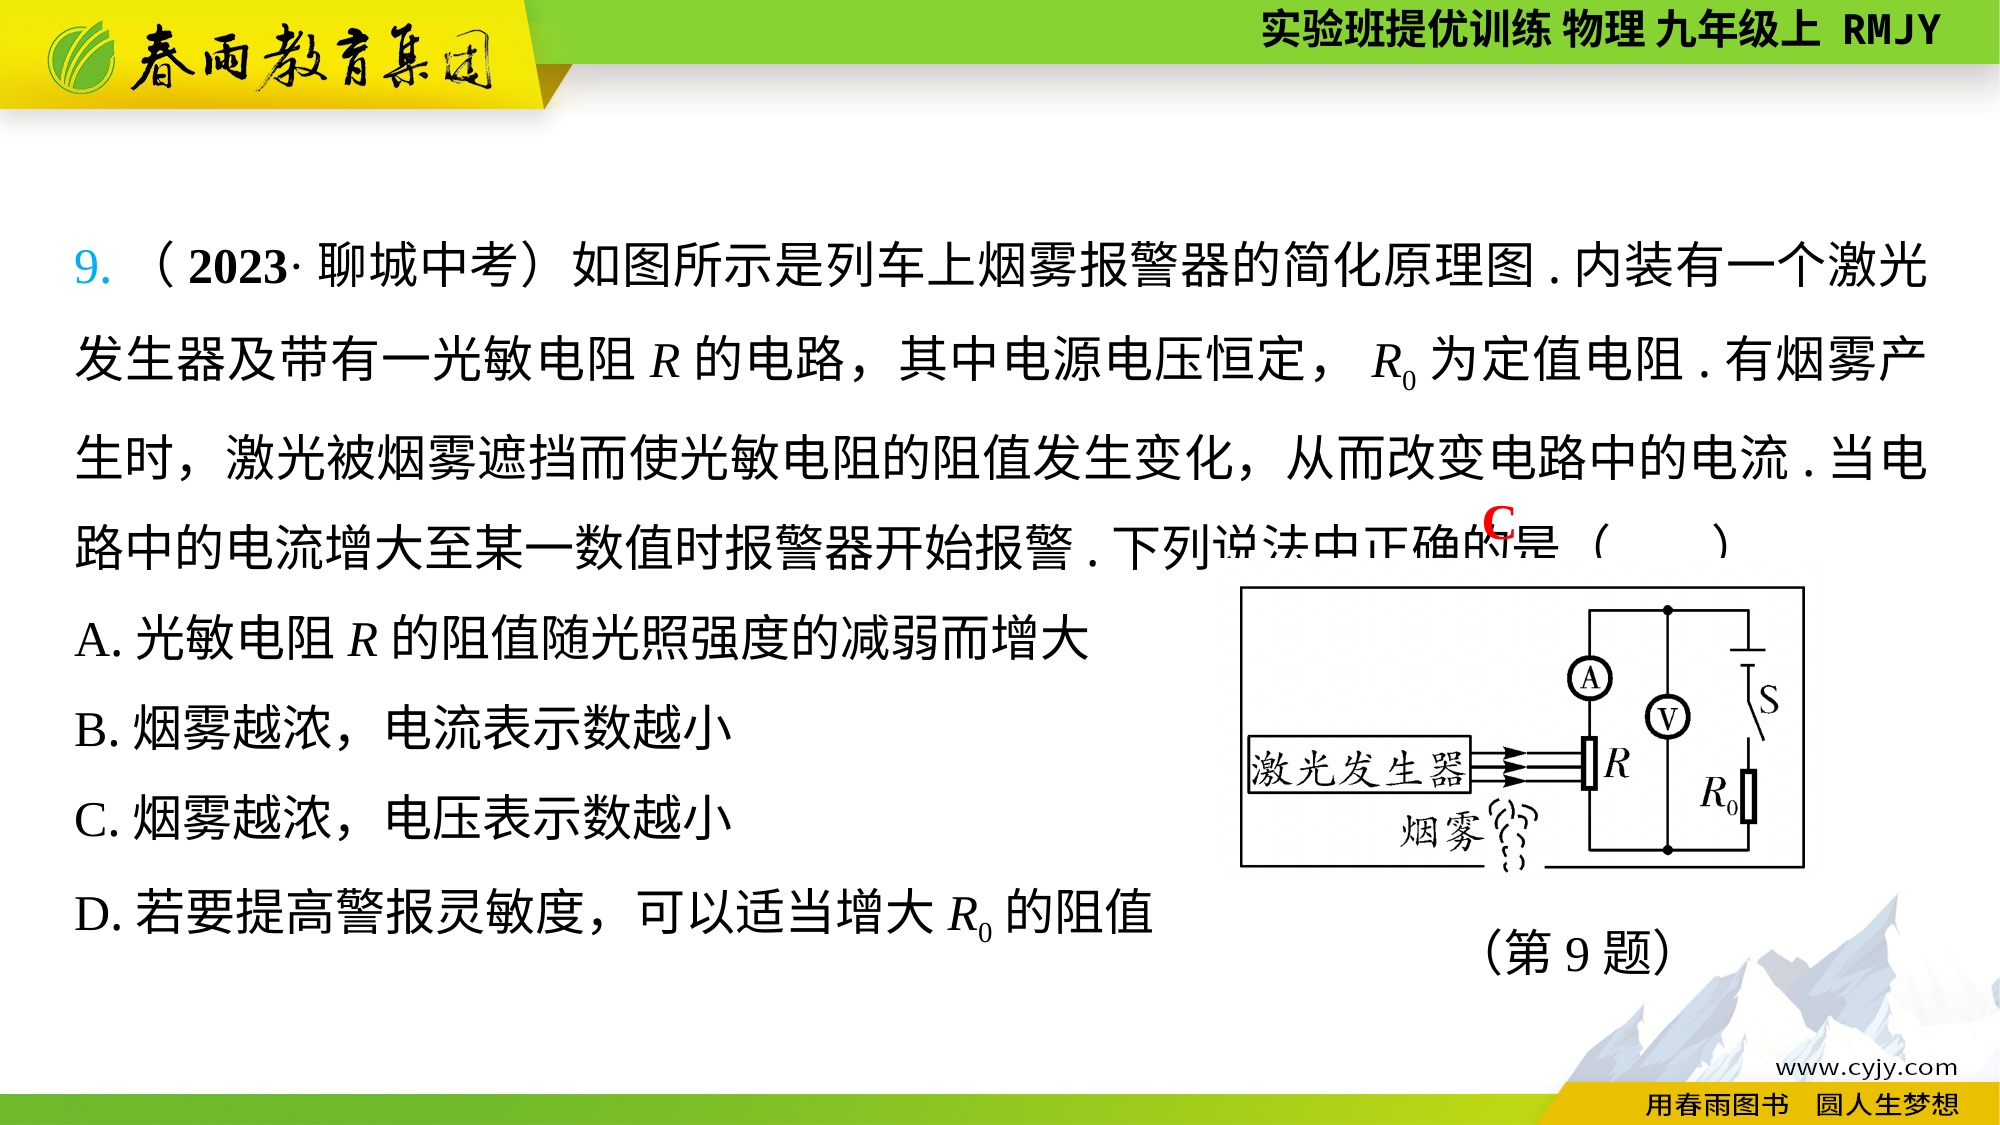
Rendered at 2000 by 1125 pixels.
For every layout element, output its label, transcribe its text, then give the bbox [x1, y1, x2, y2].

text_box C [1466, 481, 1533, 556]
text_box （第9题） [1438, 884, 1717, 990]
picture [0, 0, 2000, 1125]
list 9.（2023·聊城中考）如图所示是列车上烟雾报警器的简化原理图.内装有一个激光发生器及带有一光敏电阻R的电路，其中电源电压恒定，R0为定值电阻.有烟雾产生时，激光被烟雾遮挡而使光敏电阻的阻值发生变化，从而改变电路中的电流.当电路中的电流增大至某一数值时报警器开始报警.下列说法中正确的是（ ）. A.光敏电阻R的阻值随光照强度的减弱而增大 B.烟雾越浓，电流表示数越小 C.烟雾越浓，电压表示数越小 D.若要提高警报灵敏度，可以适当增大R0的阻值 [59, 196, 1944, 927]
